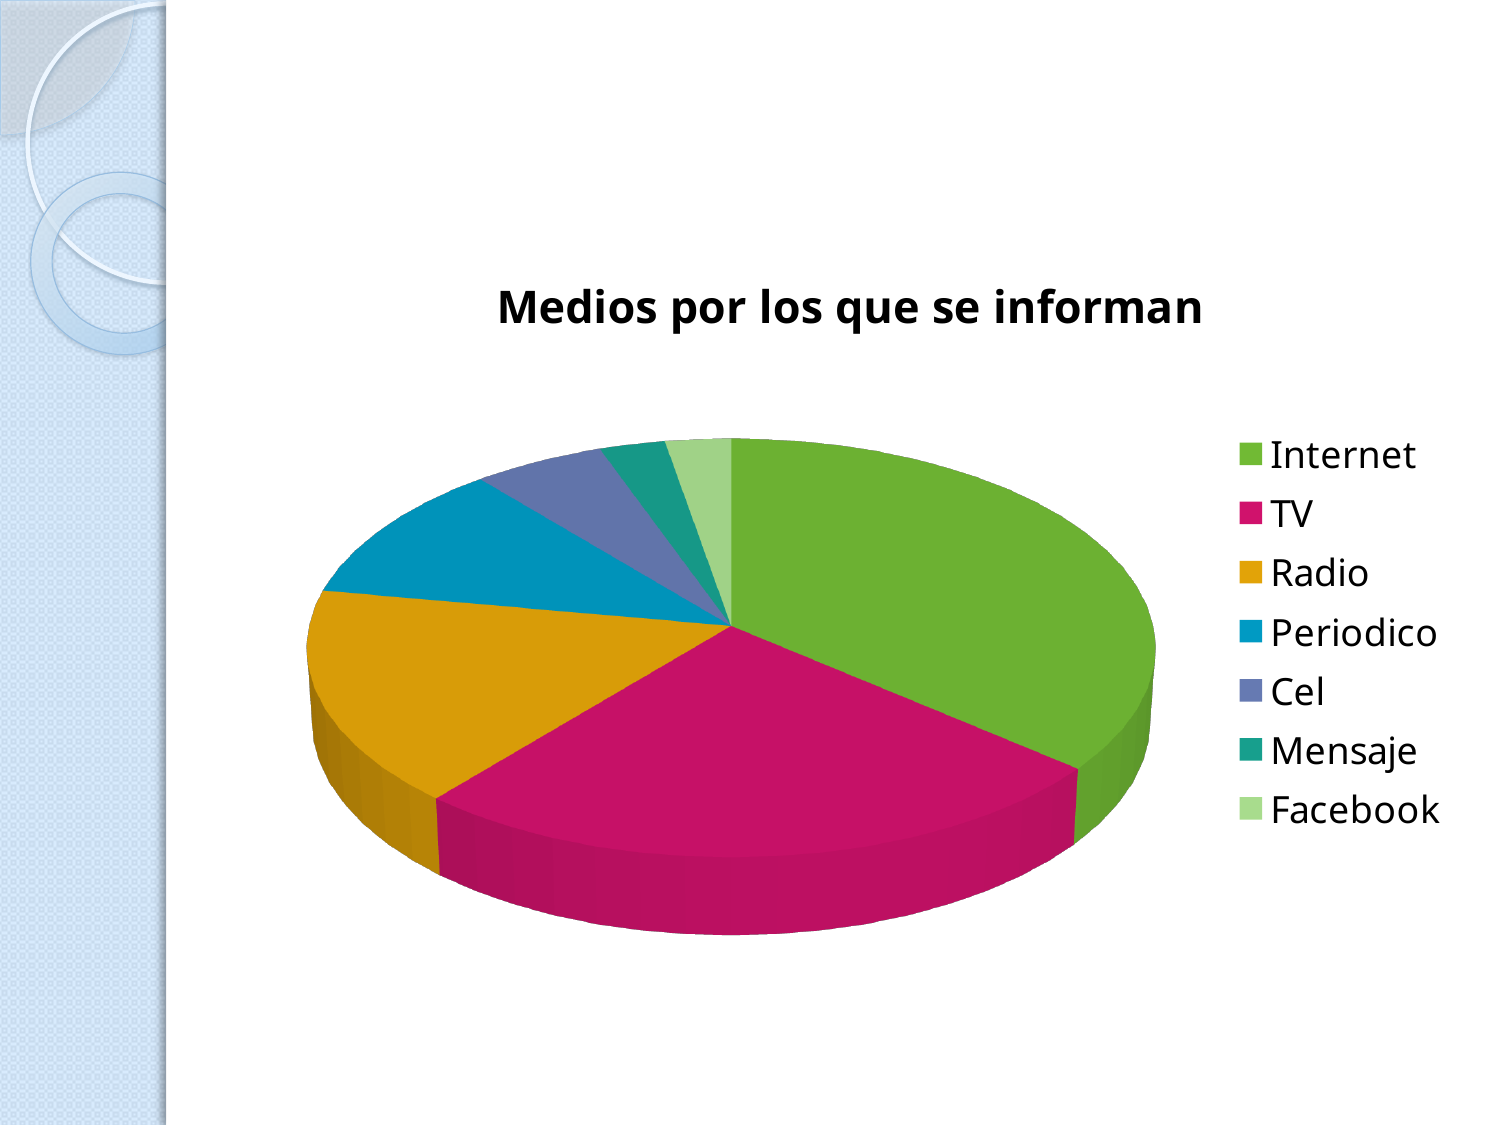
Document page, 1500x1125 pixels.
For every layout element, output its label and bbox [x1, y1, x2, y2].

chart [235, 237, 1466, 1026]
